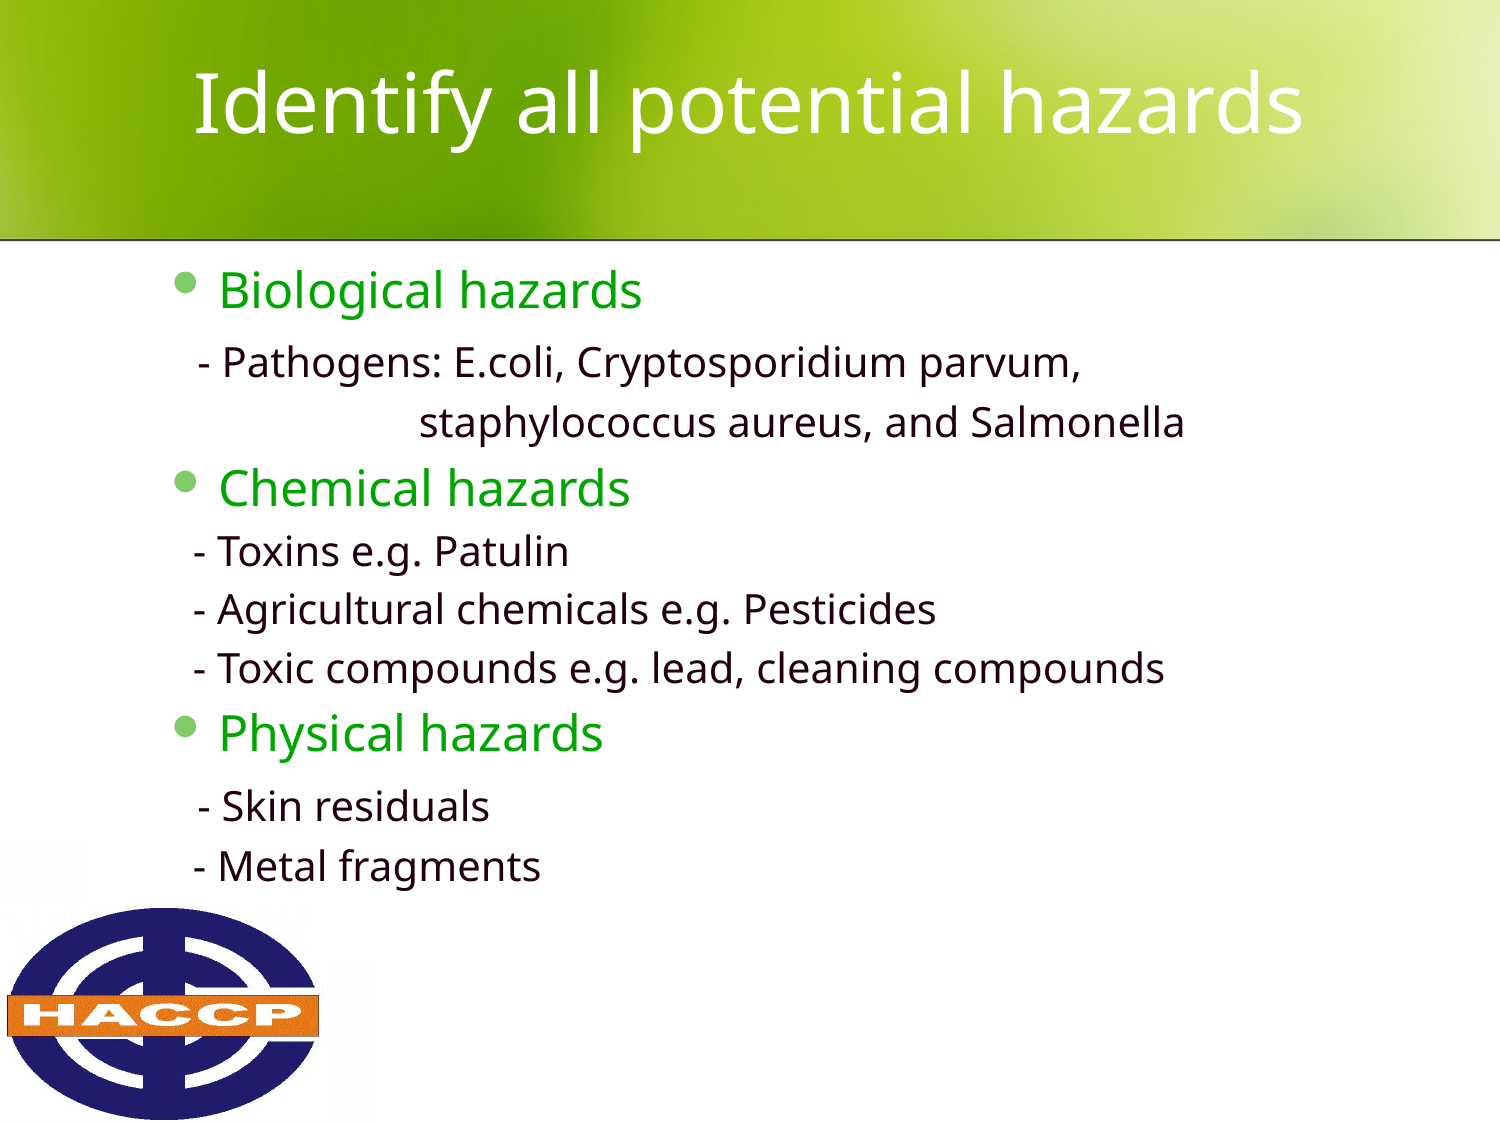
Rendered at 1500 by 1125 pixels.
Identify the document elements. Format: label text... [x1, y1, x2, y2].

title Identify all potential hazards [62, 24, 1438, 176]
list Biological hazards - Pathogens: E.coli, Cryptosporidium parvum, staphylococcus aureus, and Salmonella Chemical hazards - Toxins e.g. Patulin - Agricultural chemicals e.g. Pesticides - Toxic compounds e.g. lead, cleaning compounds Physical hazards - Skin residuals - Metal fragments [81, 250, 1477, 962]
picture [0, 0, 1500, 1125]
